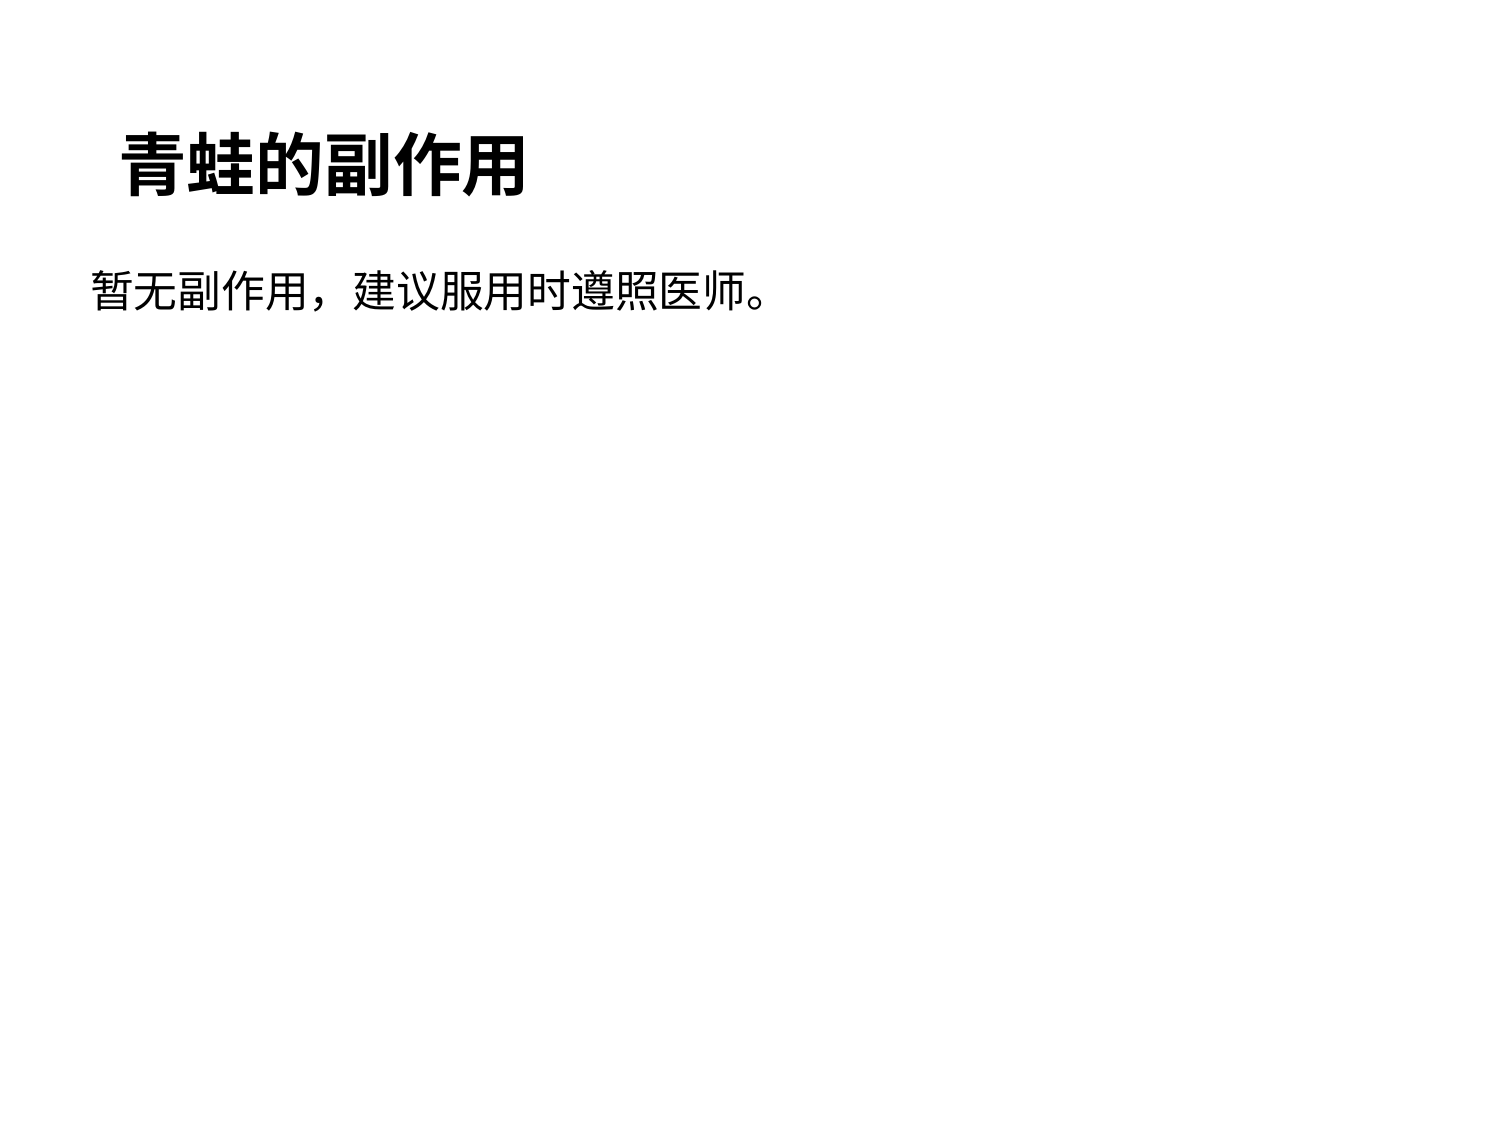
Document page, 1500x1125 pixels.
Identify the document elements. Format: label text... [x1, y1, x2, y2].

list 暂无副作用，建议服用时遵照医师。 [75, 262, 1425, 516]
title 青蛙的副作用 [103, 59, 1397, 262]
